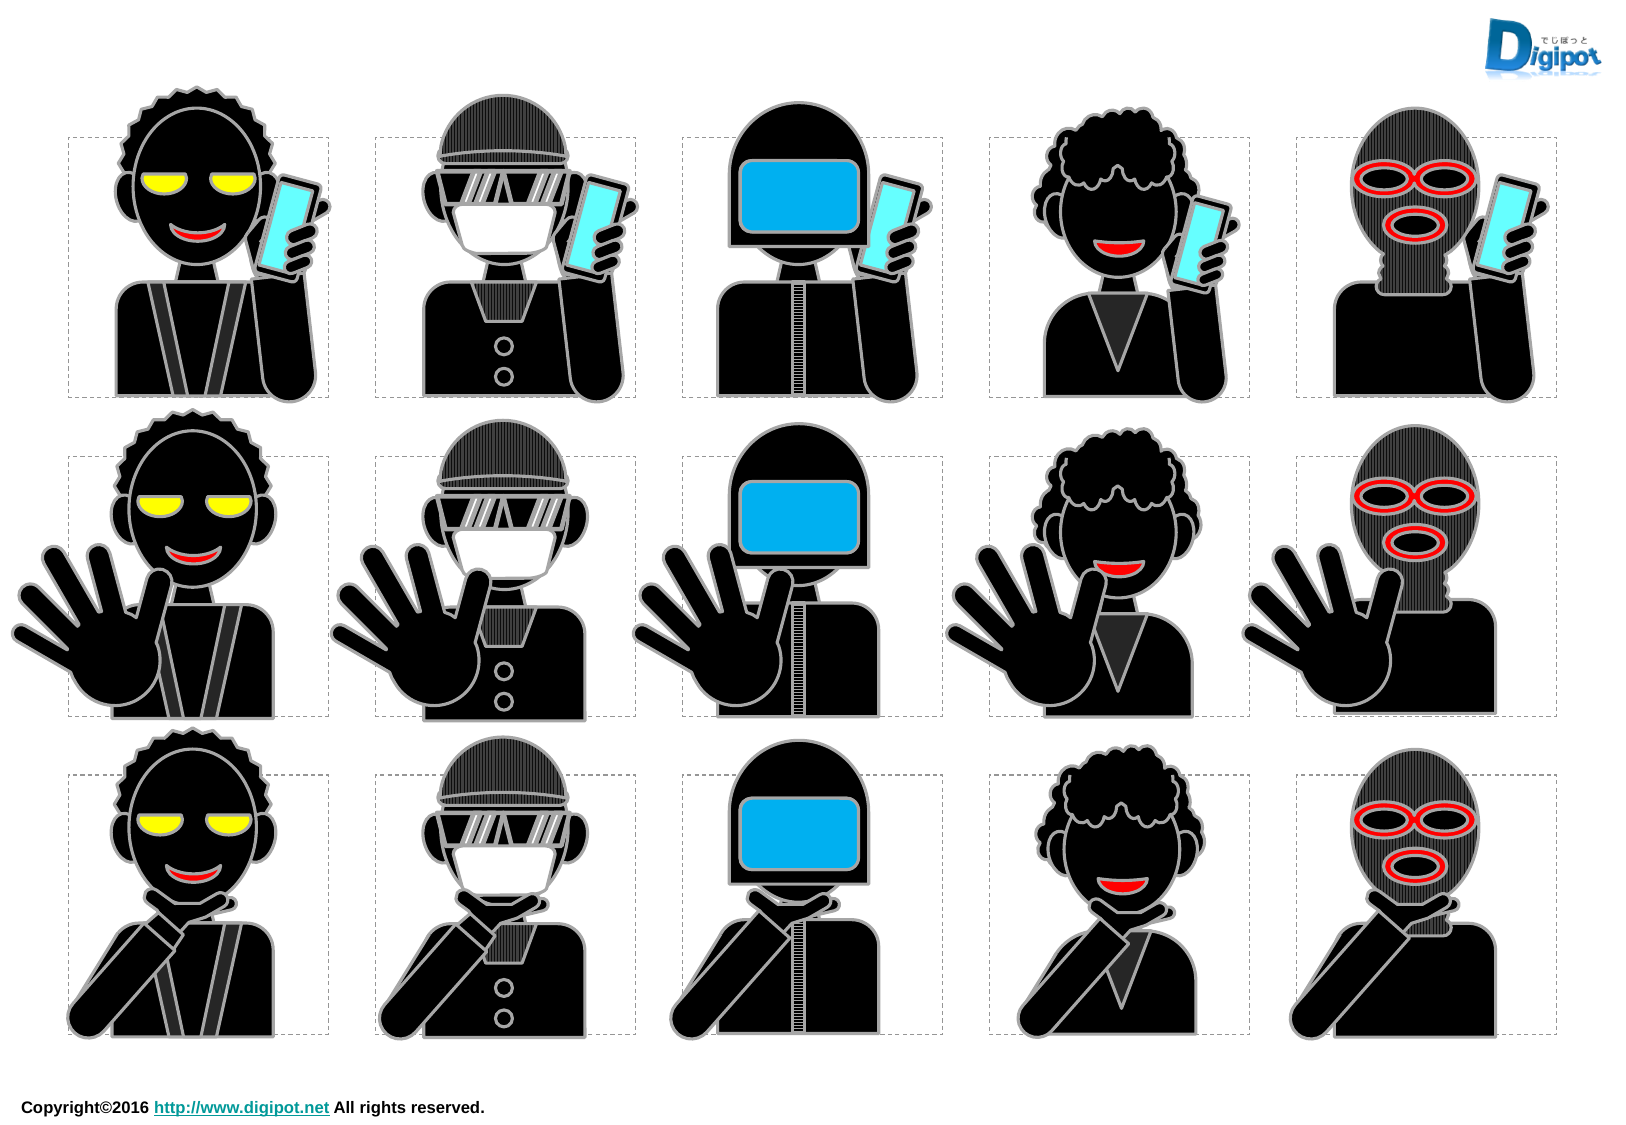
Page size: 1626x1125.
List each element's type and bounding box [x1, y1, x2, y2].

text_box [1334, 107, 1542, 403]
text_box [949, 428, 1202, 718]
text_box [400, 736, 588, 1051]
text_box [717, 102, 925, 403]
text_box [691, 740, 880, 1053]
text_box [115, 86, 324, 403]
text_box [1311, 749, 1496, 1053]
text_box [636, 423, 880, 717]
text_box [423, 95, 632, 403]
picture [1485, 18, 1602, 82]
text_box [88, 727, 276, 1050]
text_box [1246, 425, 1496, 714]
text_box [15, 409, 276, 719]
text_box [1033, 745, 1205, 1050]
text_box [334, 420, 588, 721]
text_box [1031, 107, 1234, 403]
